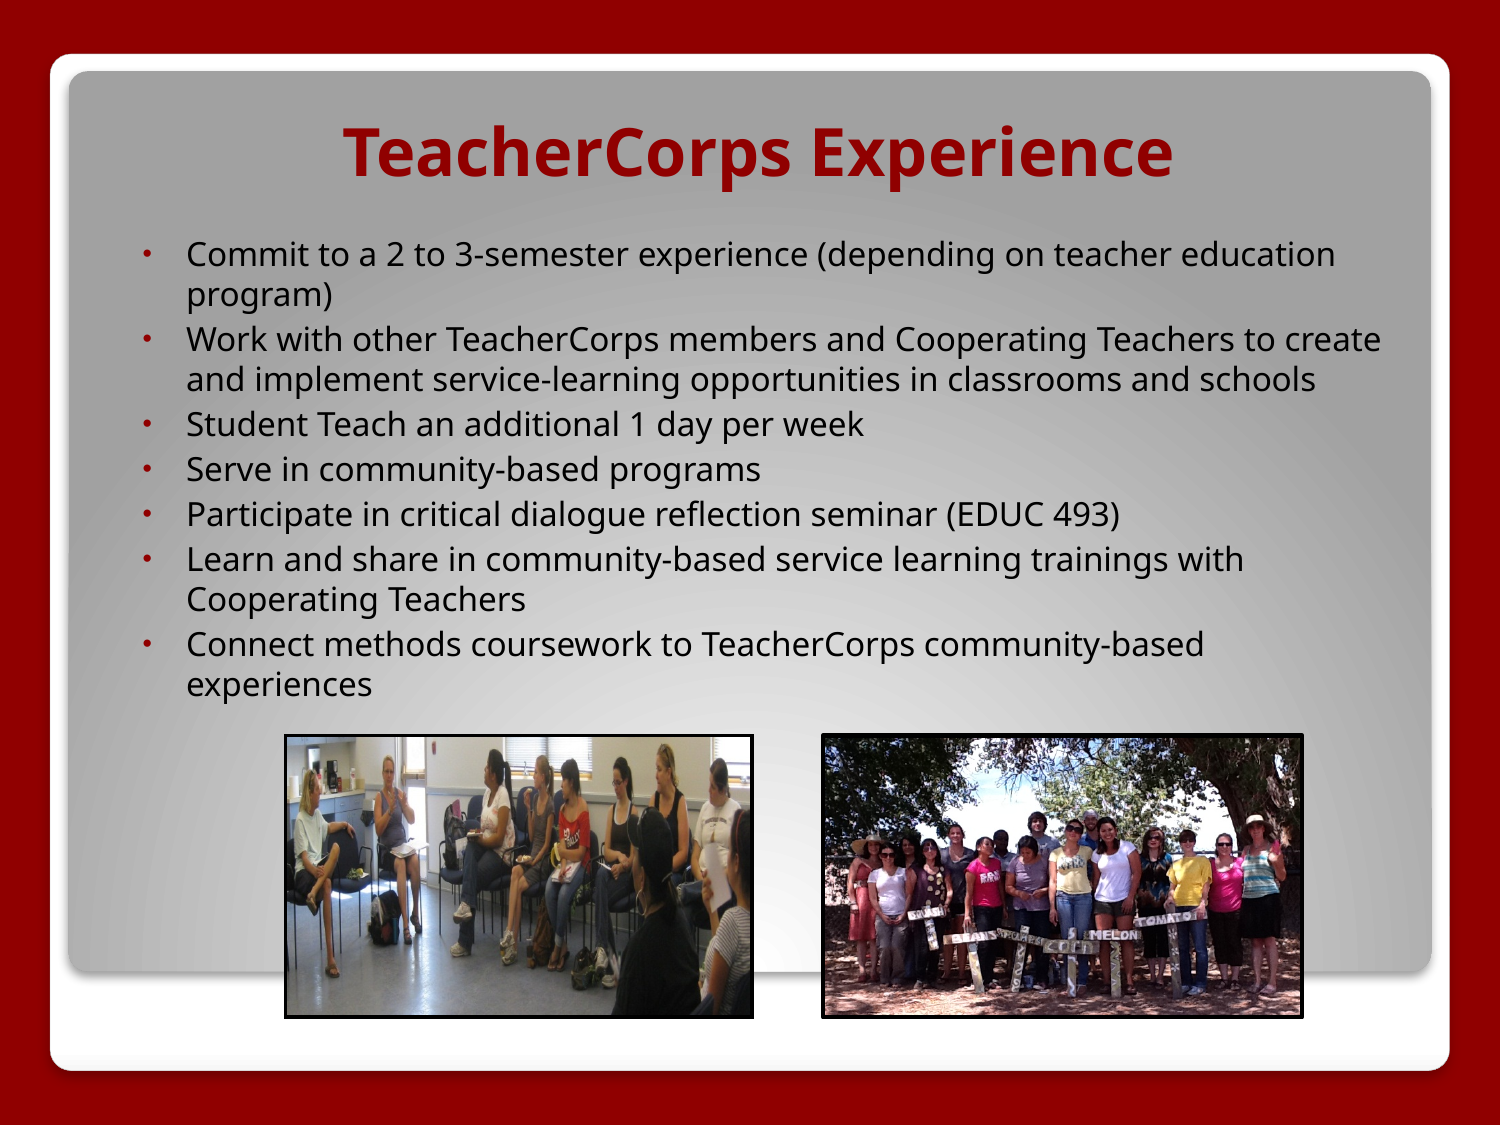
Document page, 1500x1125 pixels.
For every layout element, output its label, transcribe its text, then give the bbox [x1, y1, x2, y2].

picture [824, 737, 1301, 1016]
picture [287, 737, 751, 1016]
title TeacherCorps Experience [87, 24, 1430, 198]
list Commit to a 2 to 3-semester experience (depending on teacher education program) Work with other TeacherCorps members and Cooperating Teachers to create and implement service-learning opportunities in classrooms and schools Student Teach an additional 1 day per week Serve in community-based programs Participate in critical dialogue reflection seminar (EDUC 493) Learn and share in community-based service learning trainings with Cooperating Teachers Connect methods coursework to TeacherCorps community-based experiences [112, 218, 1413, 906]
